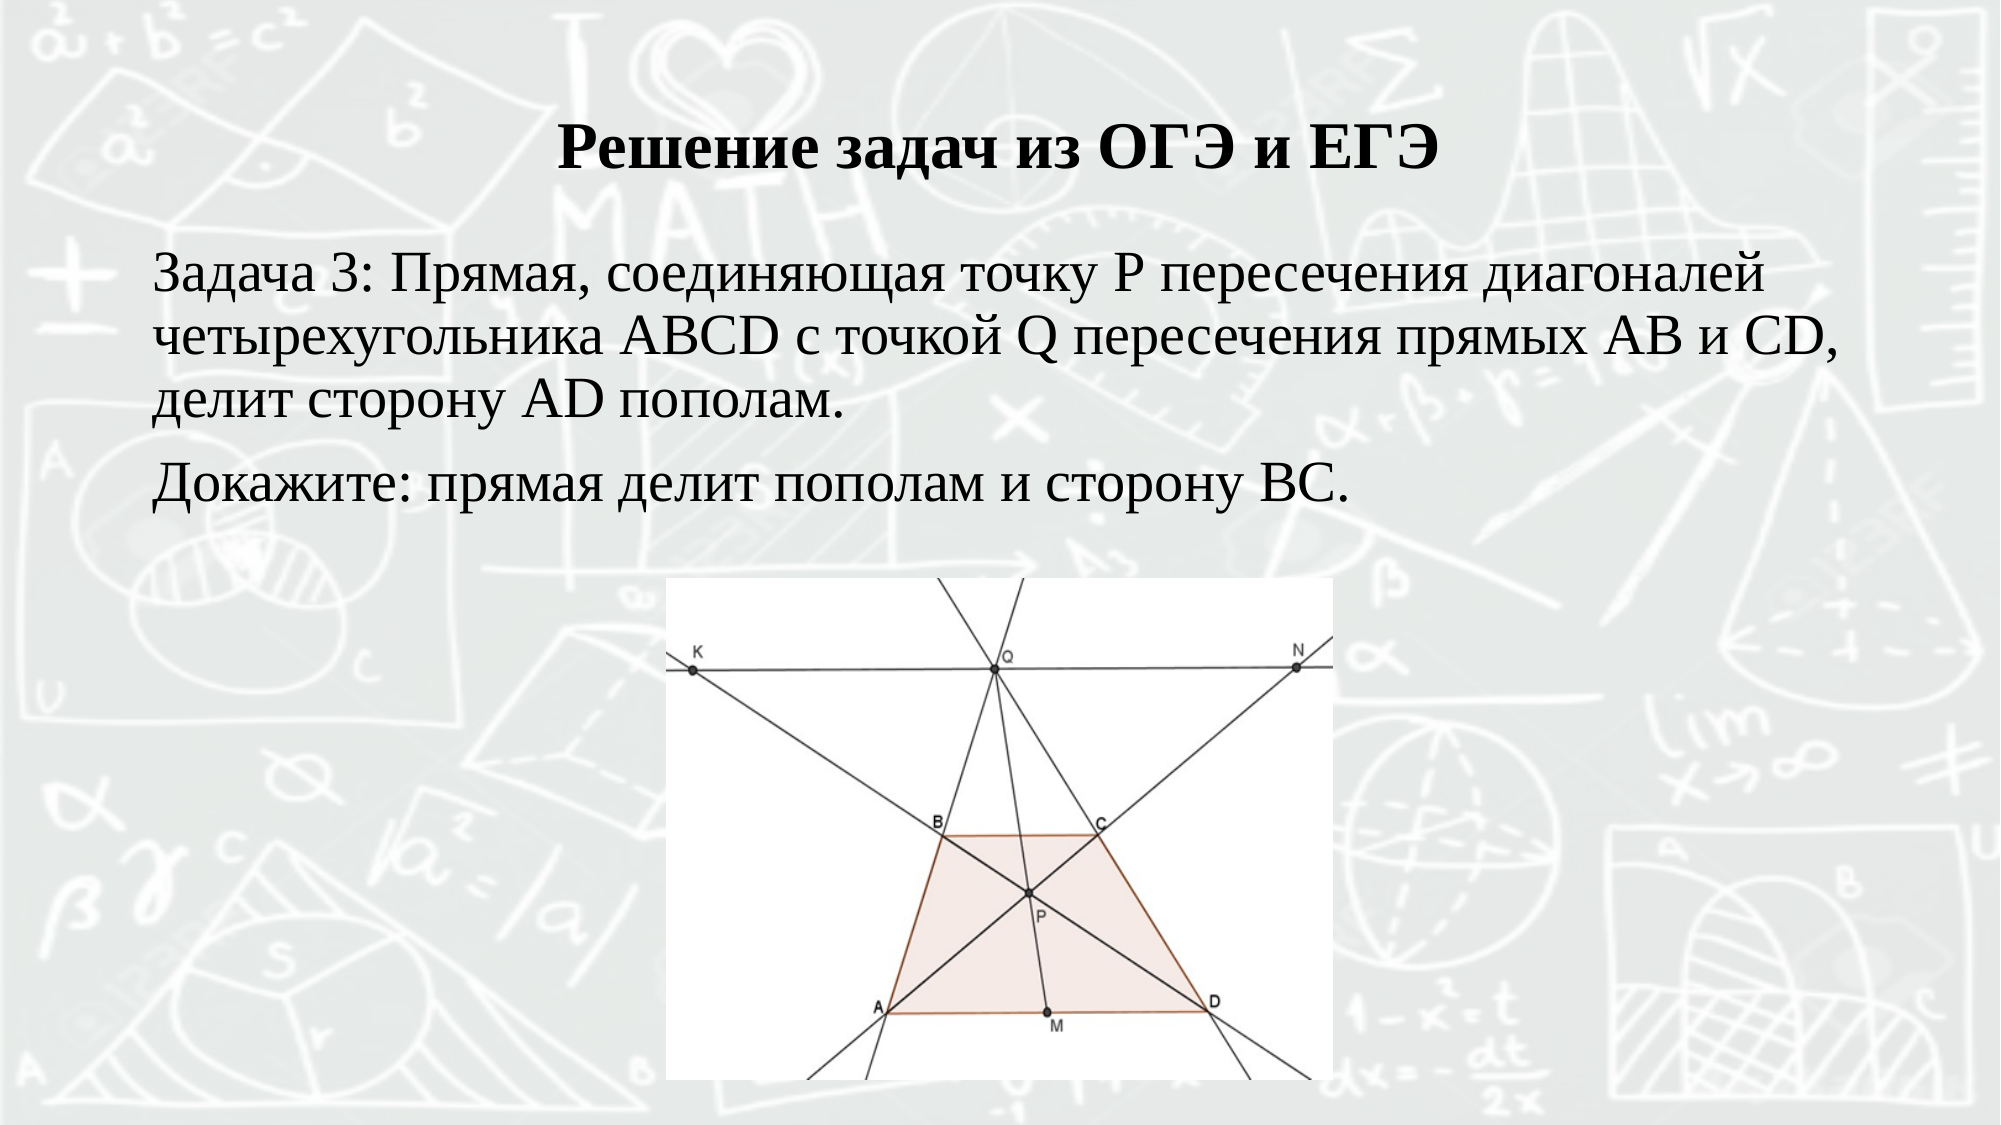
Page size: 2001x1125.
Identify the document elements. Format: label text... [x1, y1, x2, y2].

title Решение задач из ОГЭ и ЕГЭ [137, 59, 1863, 233]
list Задача 3: Прямая, соединяющая точку Р пересечения диагоналей четырехугольника ABCD с точкой Q пересечения прямых АВ и CD, делит сторону AD пополам. Докажите: прямая делит пополам и сторону ВС. [137, 233, 1863, 1014]
picture [666, 578, 1333, 1080]
